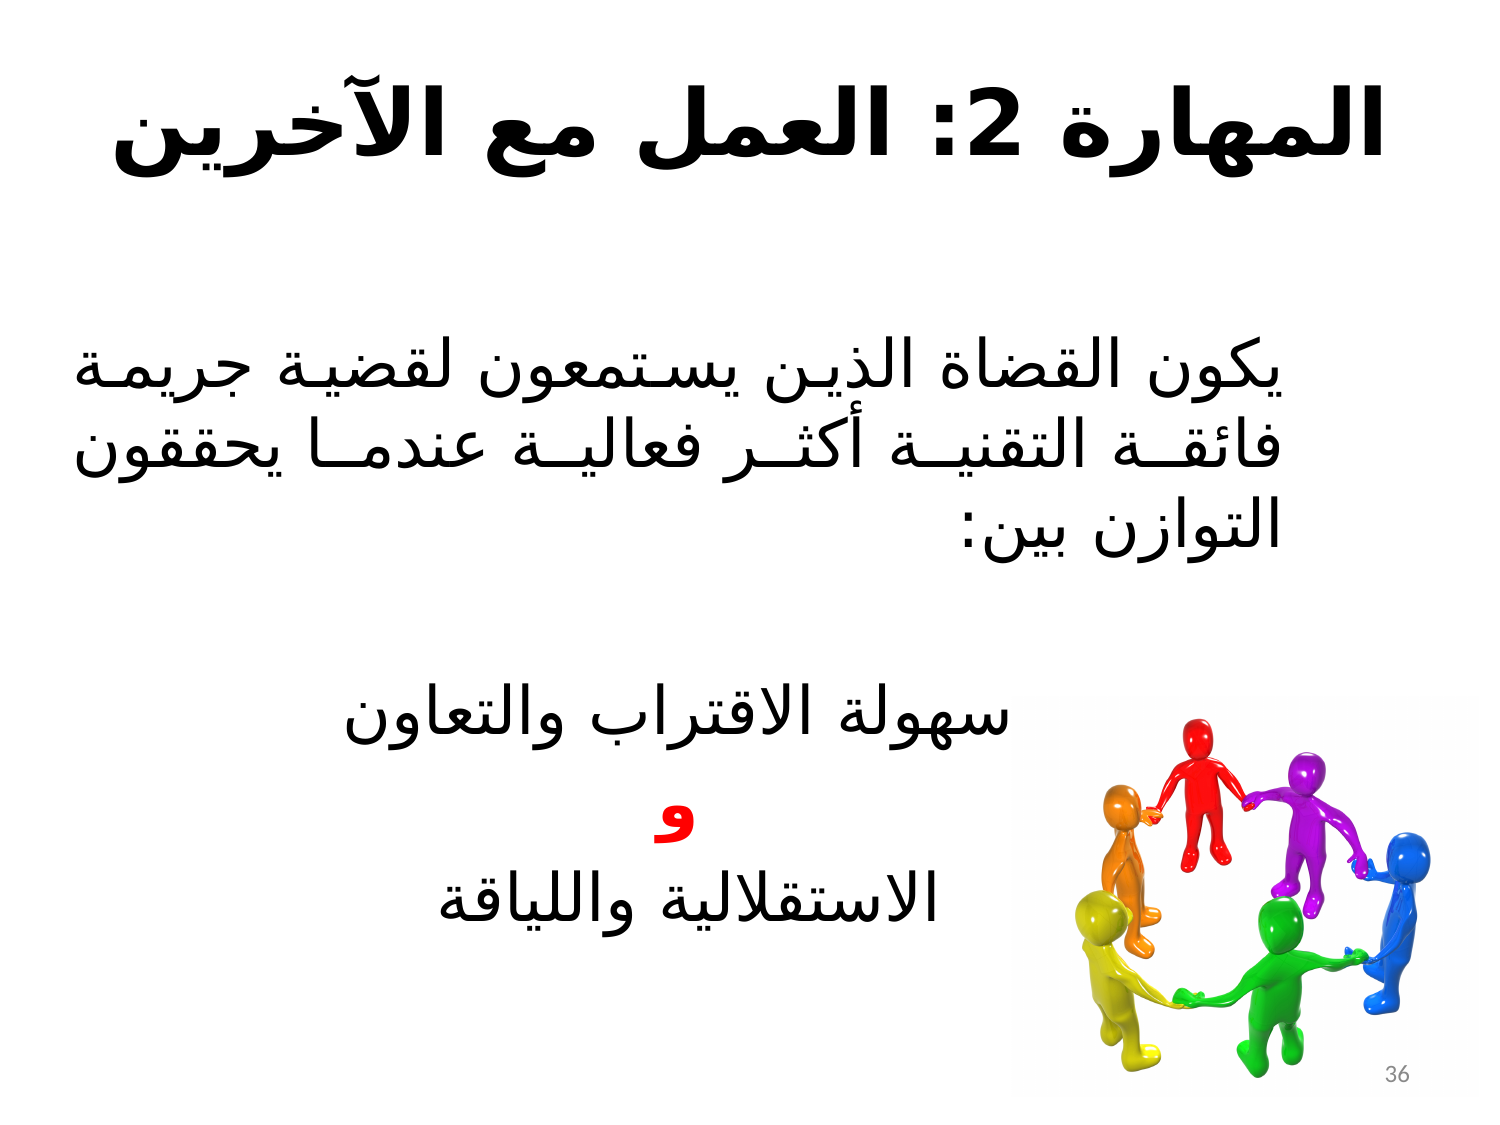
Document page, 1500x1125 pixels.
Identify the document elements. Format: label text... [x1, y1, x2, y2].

text_box يكون القضاة الذين يستمعون لقضية جريمة فائقة التقنية أكثر فعالية عندما يحققون التوازن بين: سهولة الاقتراب والتعاون و الاستقلالية واللياقة [57, 220, 1300, 1097]
title المهارة 2: العمل مع الآخرين [75, 24, 1425, 213]
picture [1011, 696, 1479, 1097]
